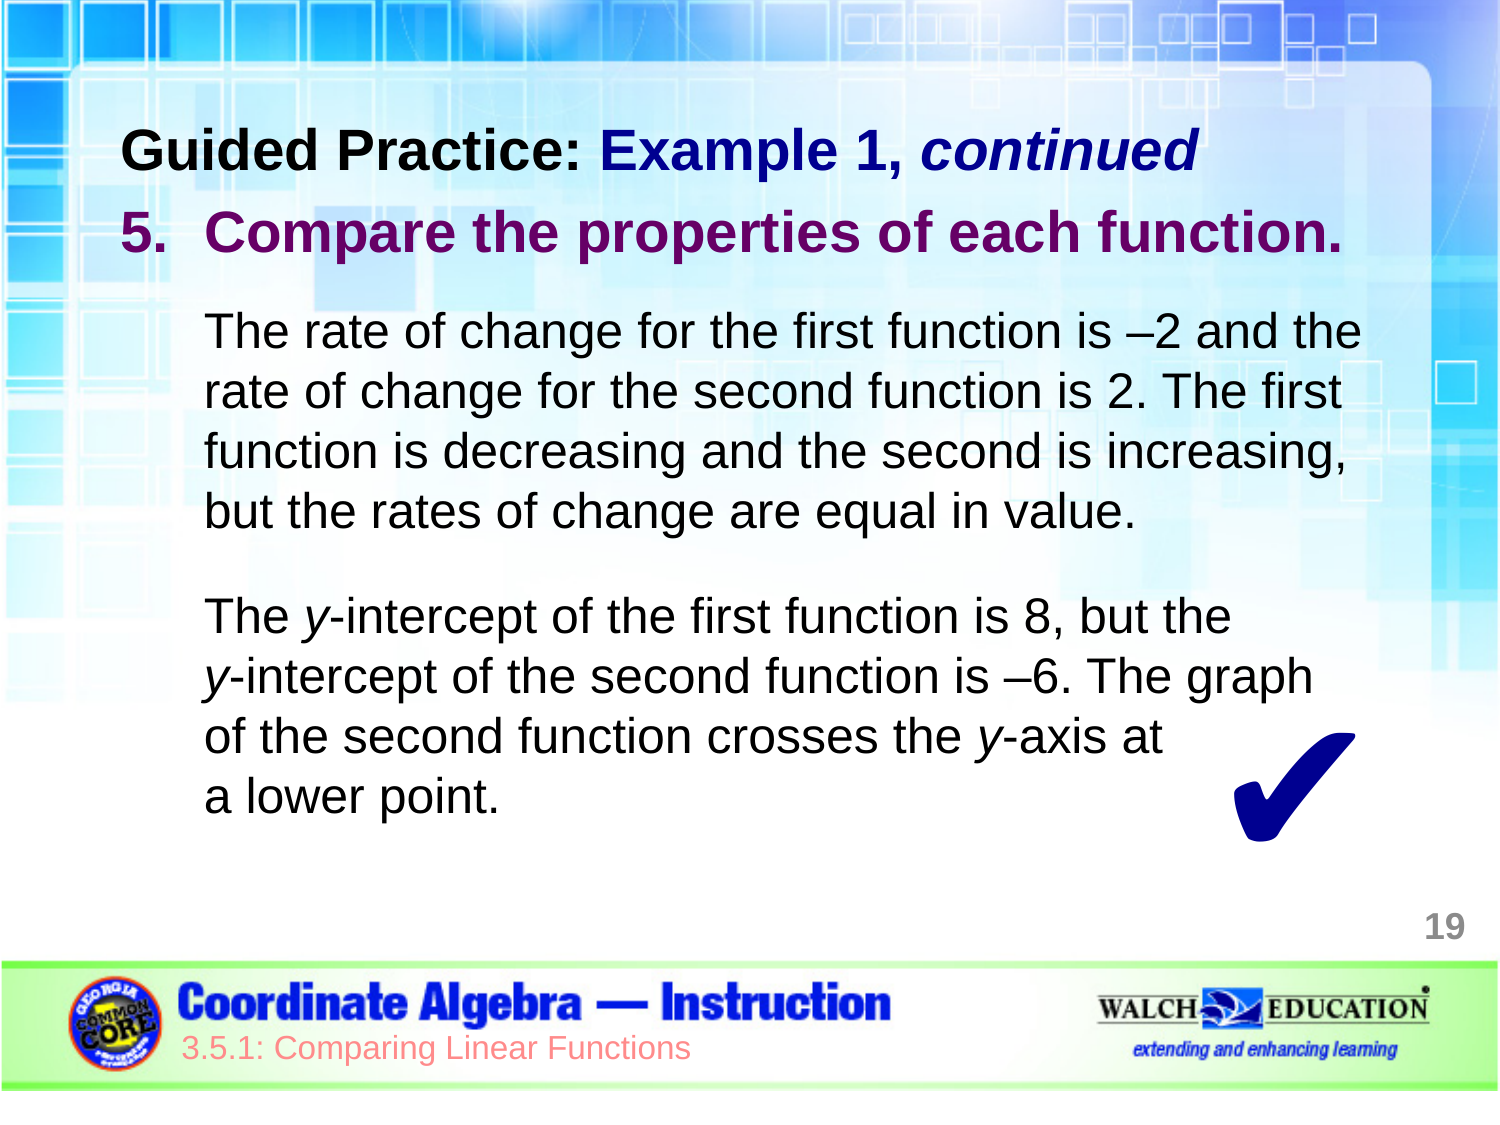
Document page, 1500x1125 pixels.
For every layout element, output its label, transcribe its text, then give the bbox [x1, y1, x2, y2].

footer 3.5.1: Comparing Linear Functions [166, 1024, 1080, 1069]
text_box ✔ [1128, 651, 1394, 907]
picture [1, 0, 1500, 1091]
subtitle Guided Practice: Example 1, continued Compare the properties of each function. The rate of change for the first function is –2 and the rate of change for the second function is 2. The first function is decreasing and the second is increasing, but the rates of change are equal in value. The y-intercept of the first function is 8, but the y-intercept of the second function is –6. The graph of the second function crosses the y-axis at a lower point. [105, 105, 1394, 925]
slide_number 19 [1361, 901, 1481, 949]
